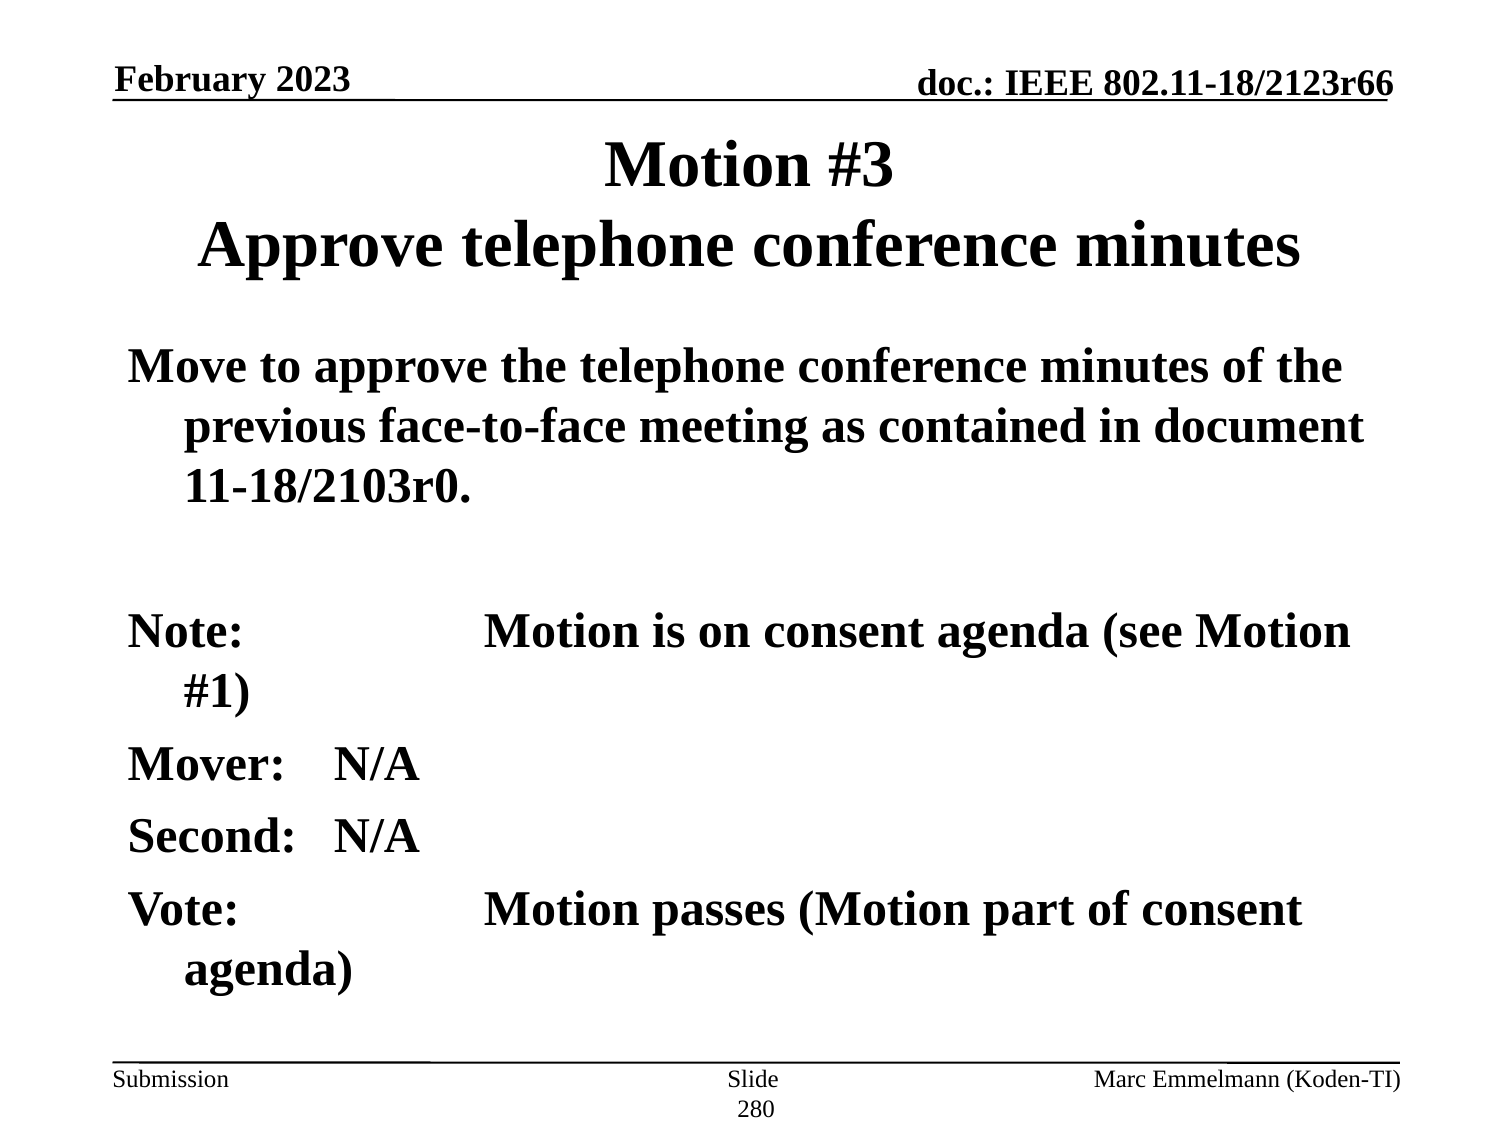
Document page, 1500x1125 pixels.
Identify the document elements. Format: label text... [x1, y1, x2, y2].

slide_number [114, 54, 423, 100]
slide_number Slide 280 [712, 1061, 800, 1123]
title Motion #3 Approve telephone conference minutes [112, 112, 1388, 288]
list Move to approve the telephone conference minutes of the previous face-to-face meeting as contained in document 11-18/2103r0. Note: Motion is on consent agenda (see Motion #1) Mover: N/A Second: N/A Vote: Motion passes (Motion part of consent agenda) [112, 324, 1388, 1000]
footer Marc Emmelmann (Koden-TI) [878, 1061, 1402, 1093]
